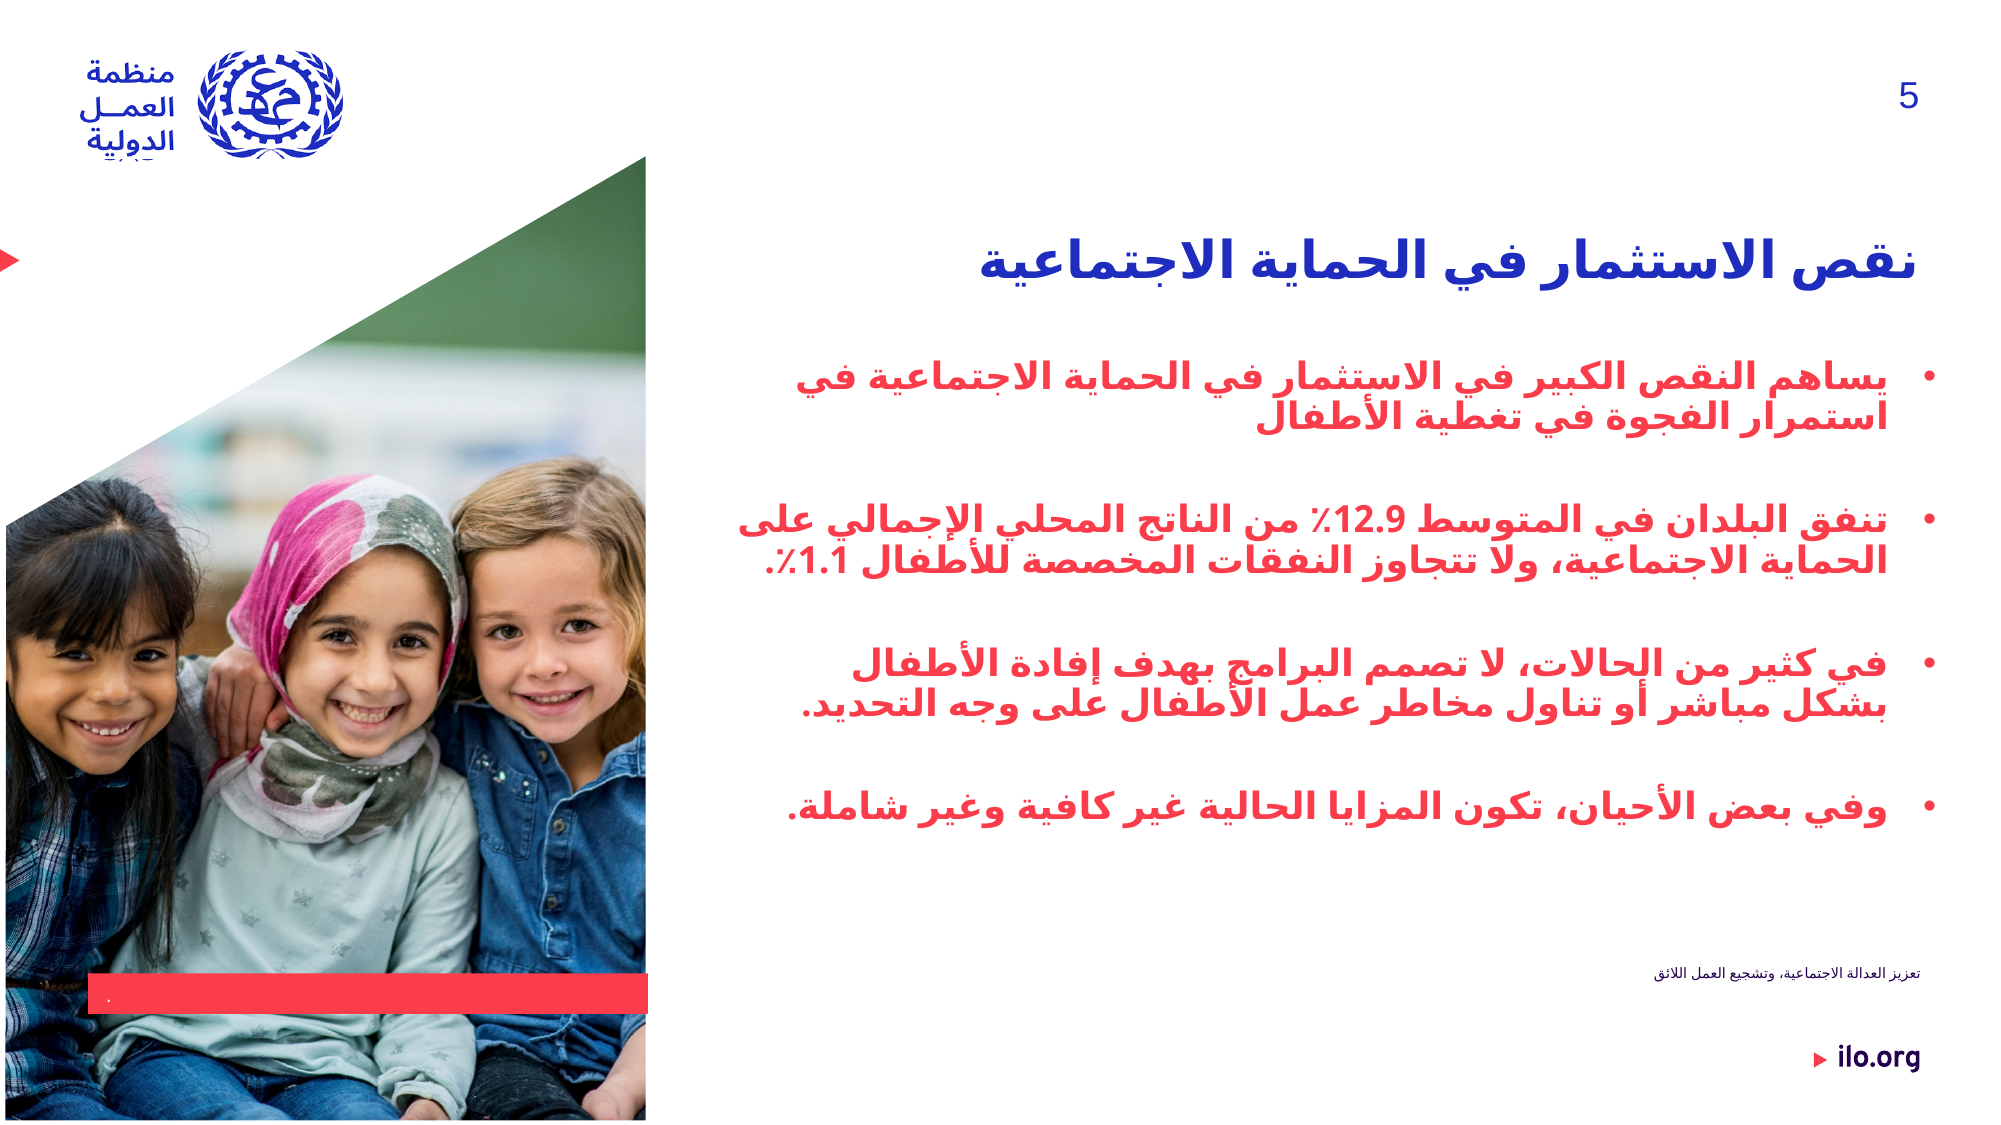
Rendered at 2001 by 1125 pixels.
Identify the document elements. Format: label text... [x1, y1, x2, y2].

picture [5, 924, 12, 931]
text_box تعزيز العدالة الاجتماعية، وتشجيع العمل اللائق [1112, 958, 1937, 989]
list يساهم النقص الكبير في الاستثمار في الحماية الاجتماعية في استمرار الفجوة في تغطية الأطفال تنفق البلدان في المتوسط 12.9٪ من الناتج المحلي الإجمالي على الحماية الاجتماعية، ولا تتجاوز النفقات المخصصة للأطفال 1.1٪. في كثير من الحالات، لا تصمم البرامج بهدف إفادة الأطفال بشكل مباشر أو تناول مخاطر عمل الأطفال على وجه التحديد. وفي بعض الأحيان، تكون المزايا الحالية غير كافية وغير شاملة. [736, 357, 1937, 929]
picture [5, 50, 646, 1121]
title نقص الاستثمار في الحماية الاجتماعية [646, 233, 1920, 352]
slide_number 5 [1830, 70, 1920, 119]
